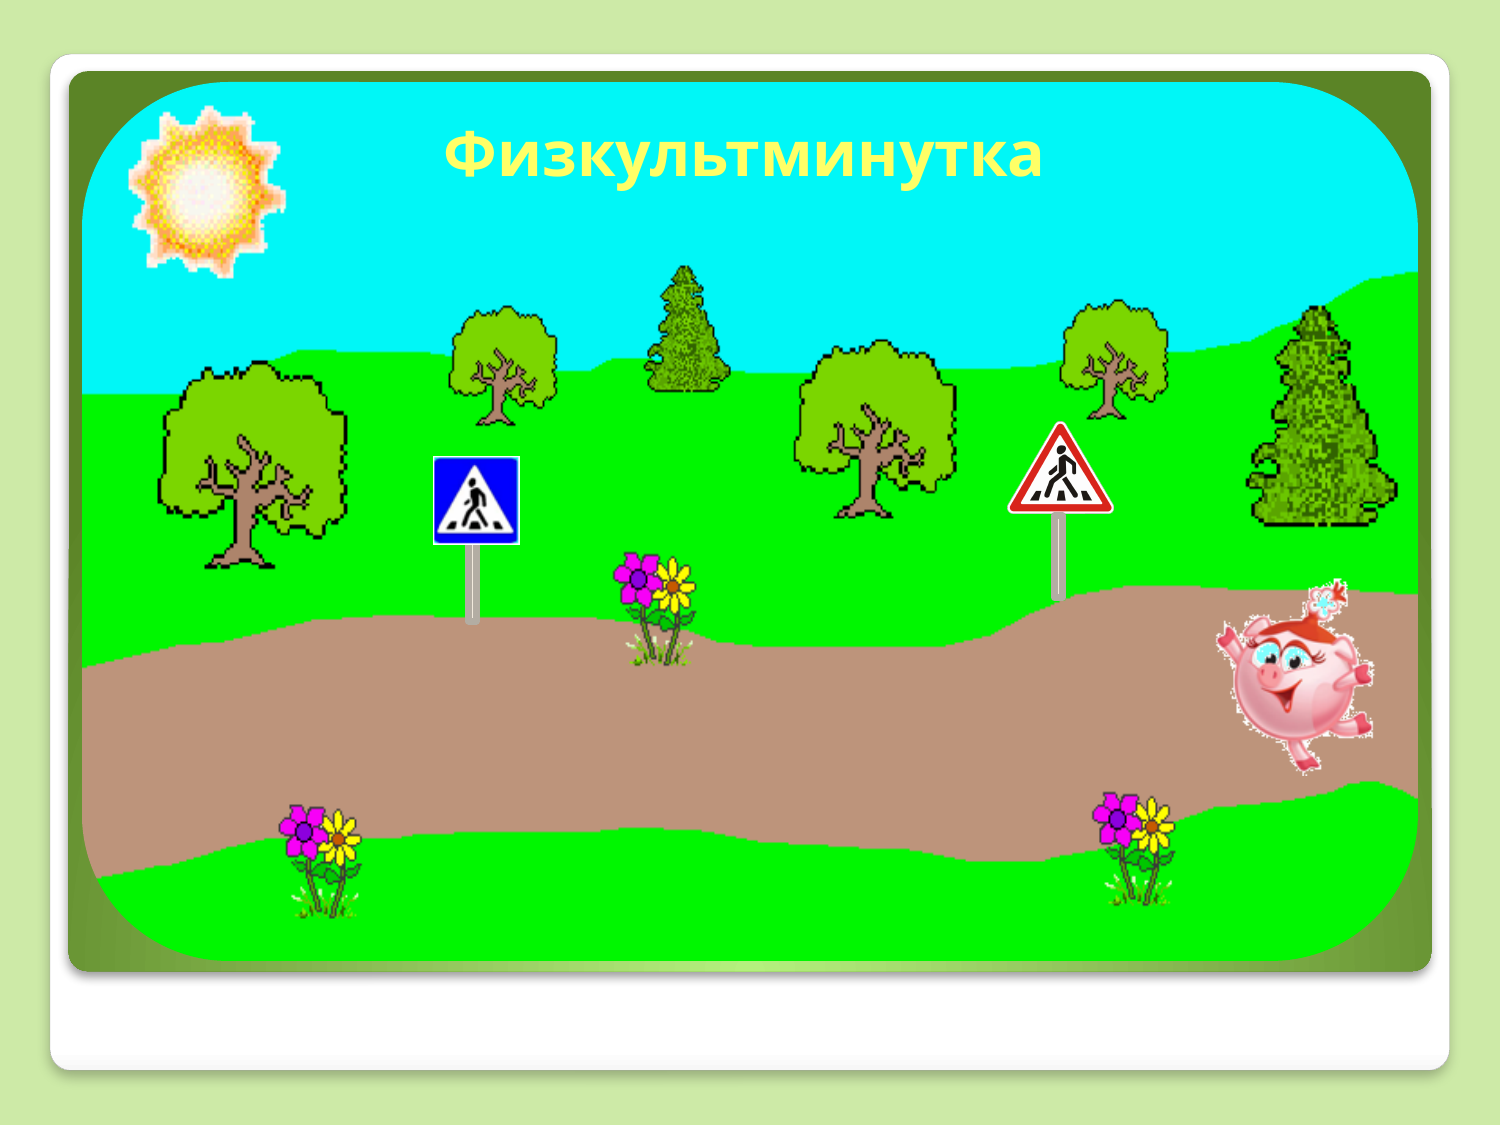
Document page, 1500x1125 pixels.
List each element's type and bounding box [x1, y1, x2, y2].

picture [1206, 573, 1381, 776]
list [81, 81, 1419, 962]
picture [1007, 421, 1114, 515]
picture [433, 456, 520, 545]
